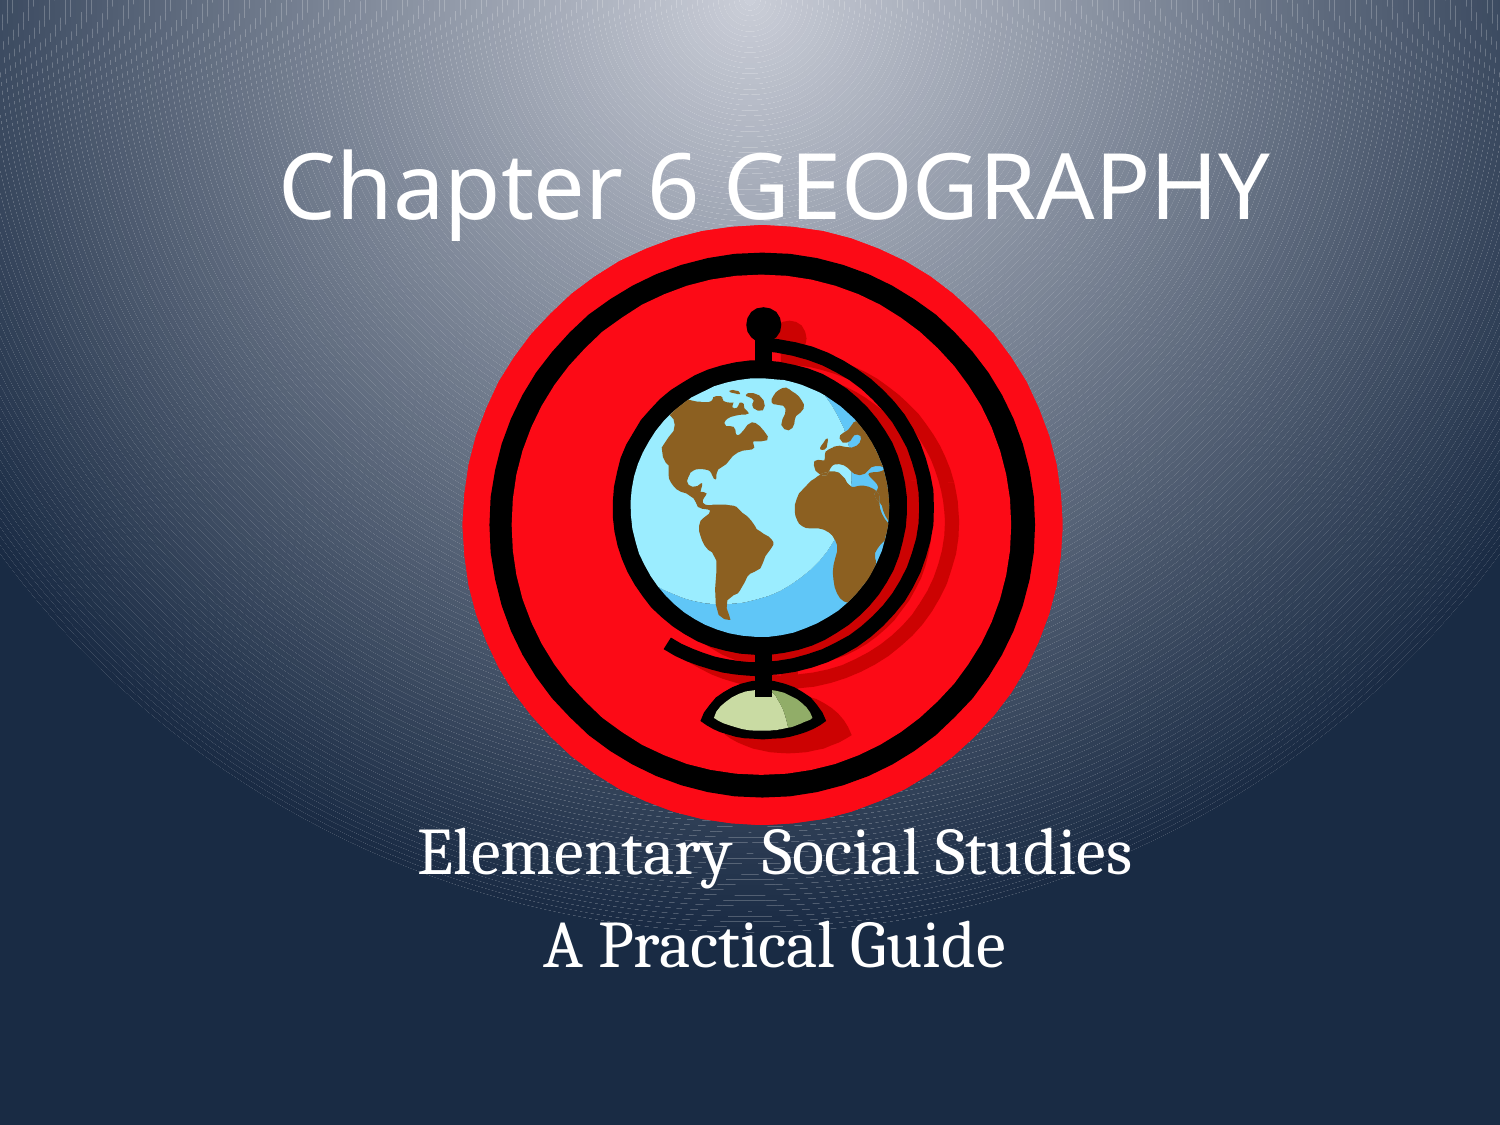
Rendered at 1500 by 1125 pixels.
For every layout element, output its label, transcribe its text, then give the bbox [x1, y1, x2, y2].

title Chapter 6 GEOGRAPHY [137, 62, 1413, 304]
subtitle Elementary Social Studies A Practical Guide [249, 800, 1300, 1088]
picture [462, 224, 1063, 826]
